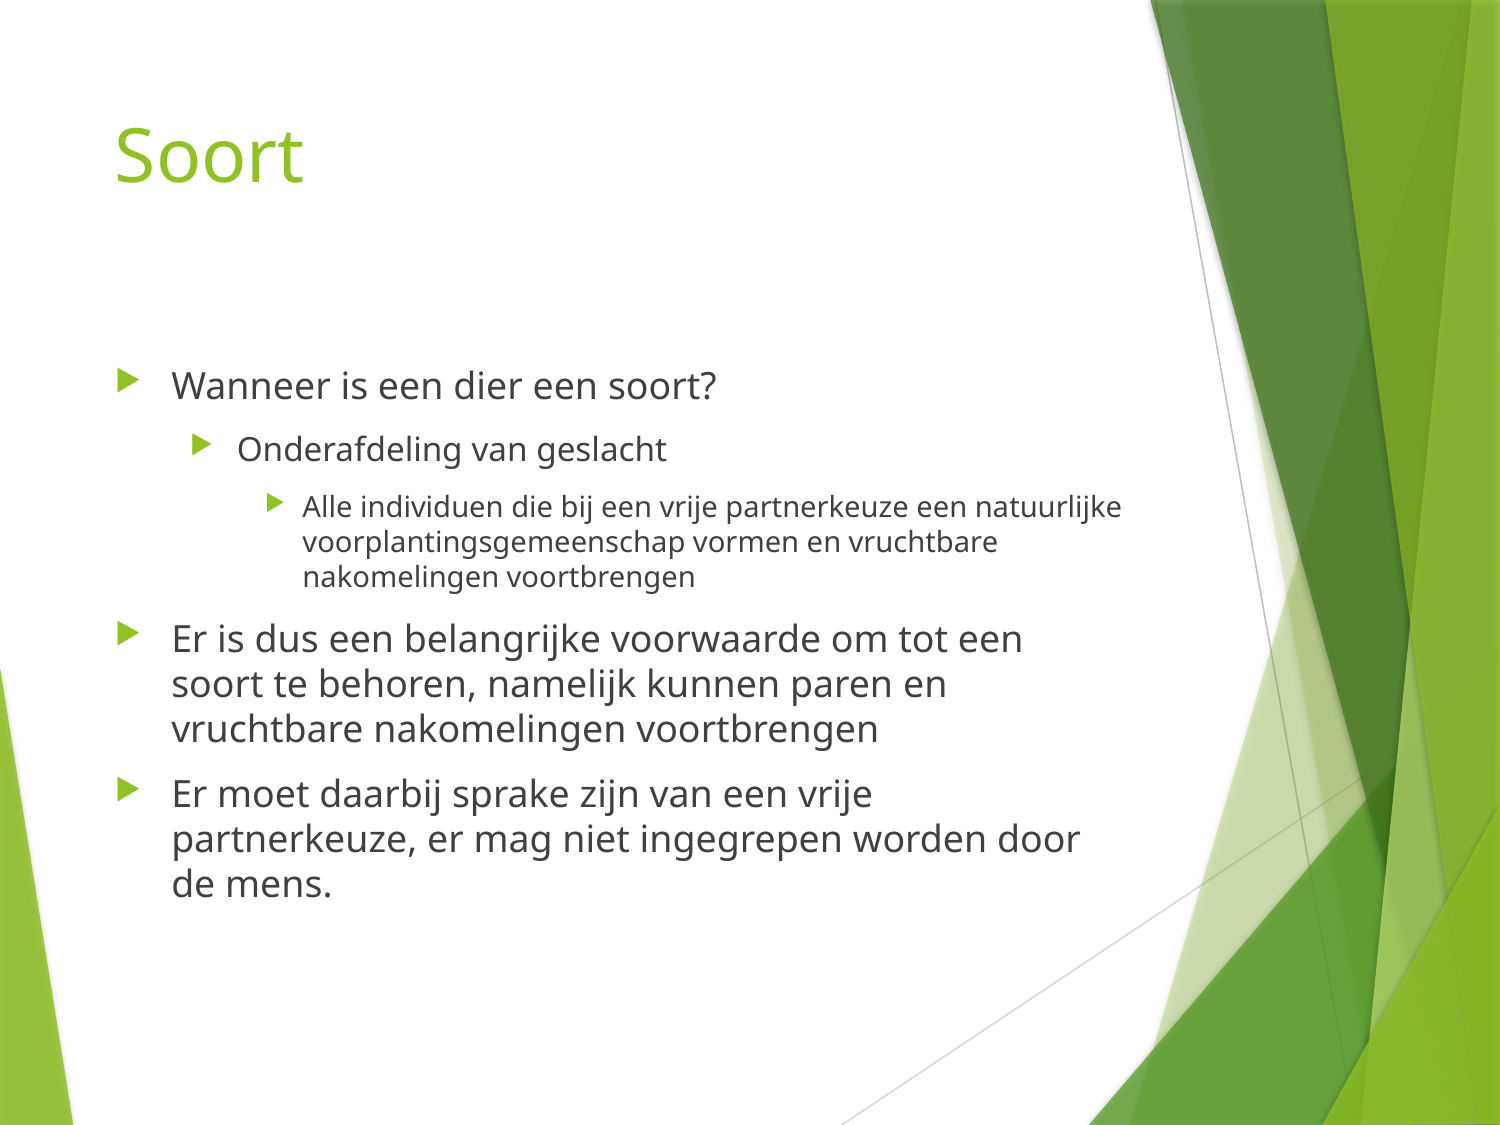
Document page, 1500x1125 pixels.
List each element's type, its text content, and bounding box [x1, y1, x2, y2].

list Wanneer is een dier een soort? Onderafdeling van geslacht Alle individuen die bij een vrije partnerkeuze een natuurlijke voorplantingsgemeenschap vormen en vruchtbare nakomelingen voortbrengen Er is dus een belangrijke voorwaarde om tot een soort te behoren, namelijk kunnen paren en vruchtbare nakomelingen voortbrengen Er moet daarbij sprake zijn van een vrije partnerkeuze, er mag niet ingegrepen worden door de mens. [99, 354, 1142, 992]
title Soort [99, 99, 1142, 317]
